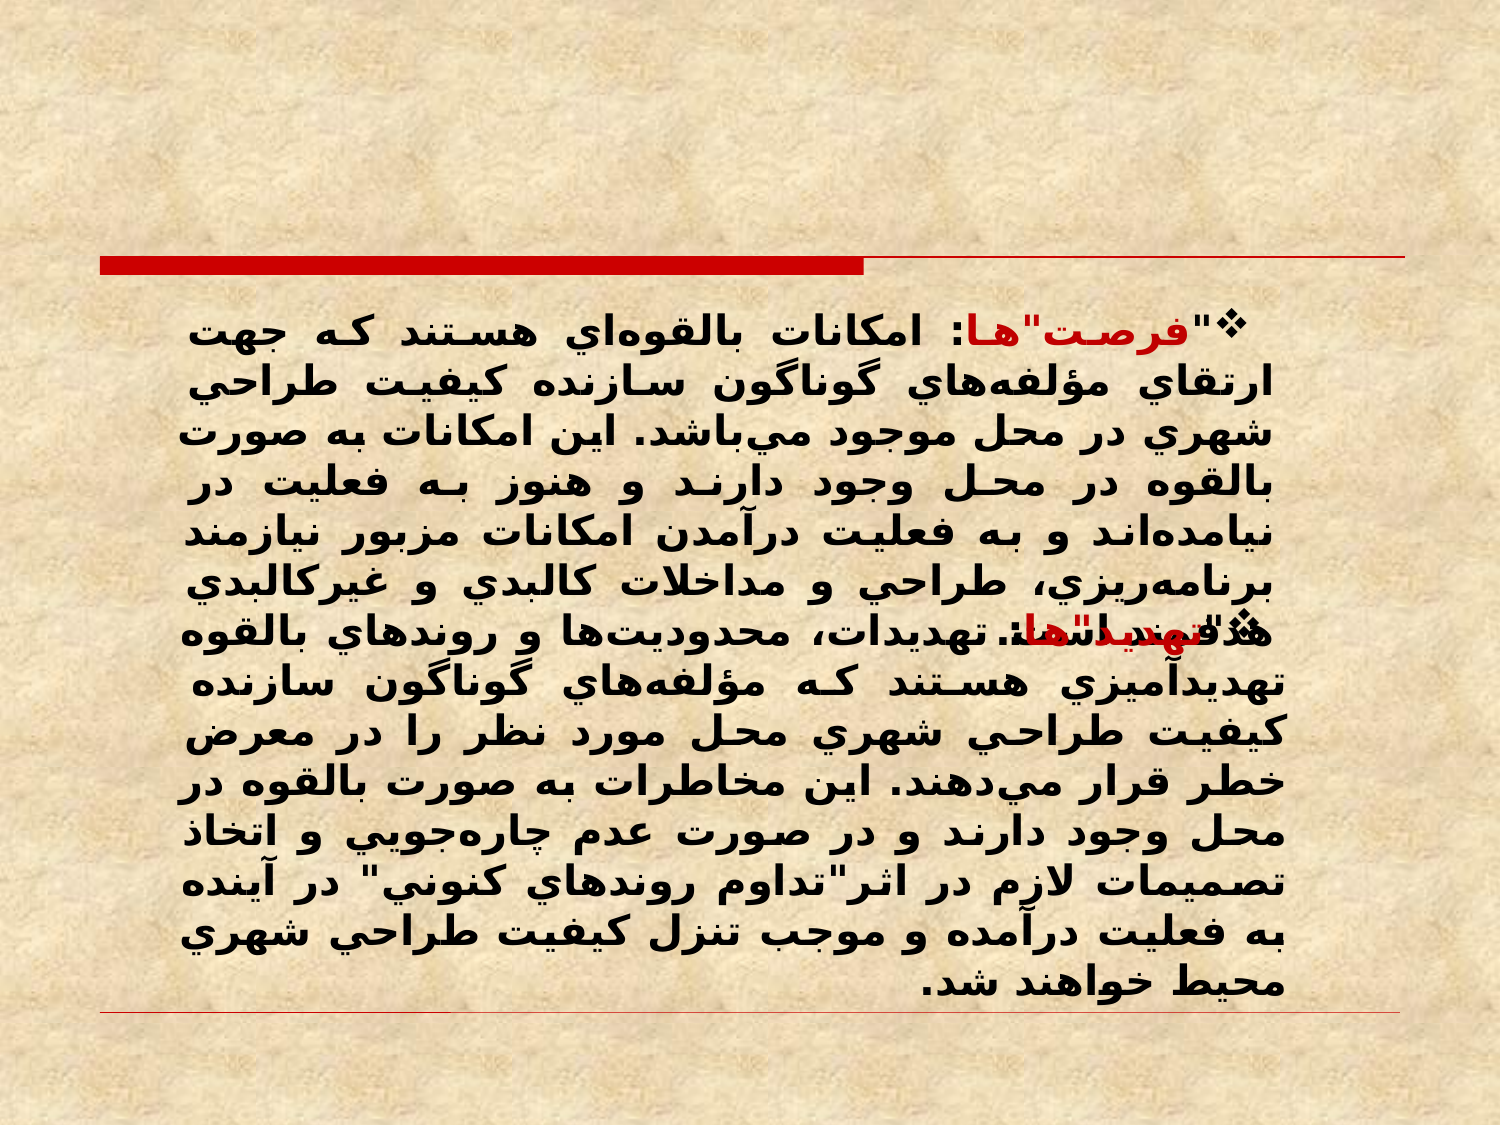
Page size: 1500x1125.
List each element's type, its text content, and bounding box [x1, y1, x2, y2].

picture [0, 0, 1500, 1125]
text_box "فرصت"ها: امكانات بالقوه‌اي هستند كه جهت ارتقاي مؤلفه‌هاي گوناگون سازنده كيفيت طراحي شهري در محل موجود مي‌باشد. اين امكانات به صورت بالقوه در محل وجود دارند و هنوز به فعليت در نيامده‌اند و به فعليت درآمدن امكانات مزبور نيازمند برنامه‌ريزي، طراحي و مداخلات كالبدي و غيركالبدي هدفمند است. [162, 296, 1325, 596]
text_box "تهديد"ها: تهديدات، محدوديت‌ها و روندهاي بالقوه تهديدآميزي هستند كه مؤلفه‌هاي گوناگون سازنده كيفيت طراحي شهري محل مورد نظر را در معرض خطر قرار مي‌دهند. اين مخاطرات به صورت بالقوه در محل وجود دارند و در صورت عدم چاره‌جويي و اتخاذ تصميمات لازم در اثر"تداوم روندهاي كنوني" در آينده به فعليت درآمده و موجب تنزل كيفيت طراحي شهري محيط خواهند شد. [162, 596, 1338, 1012]
